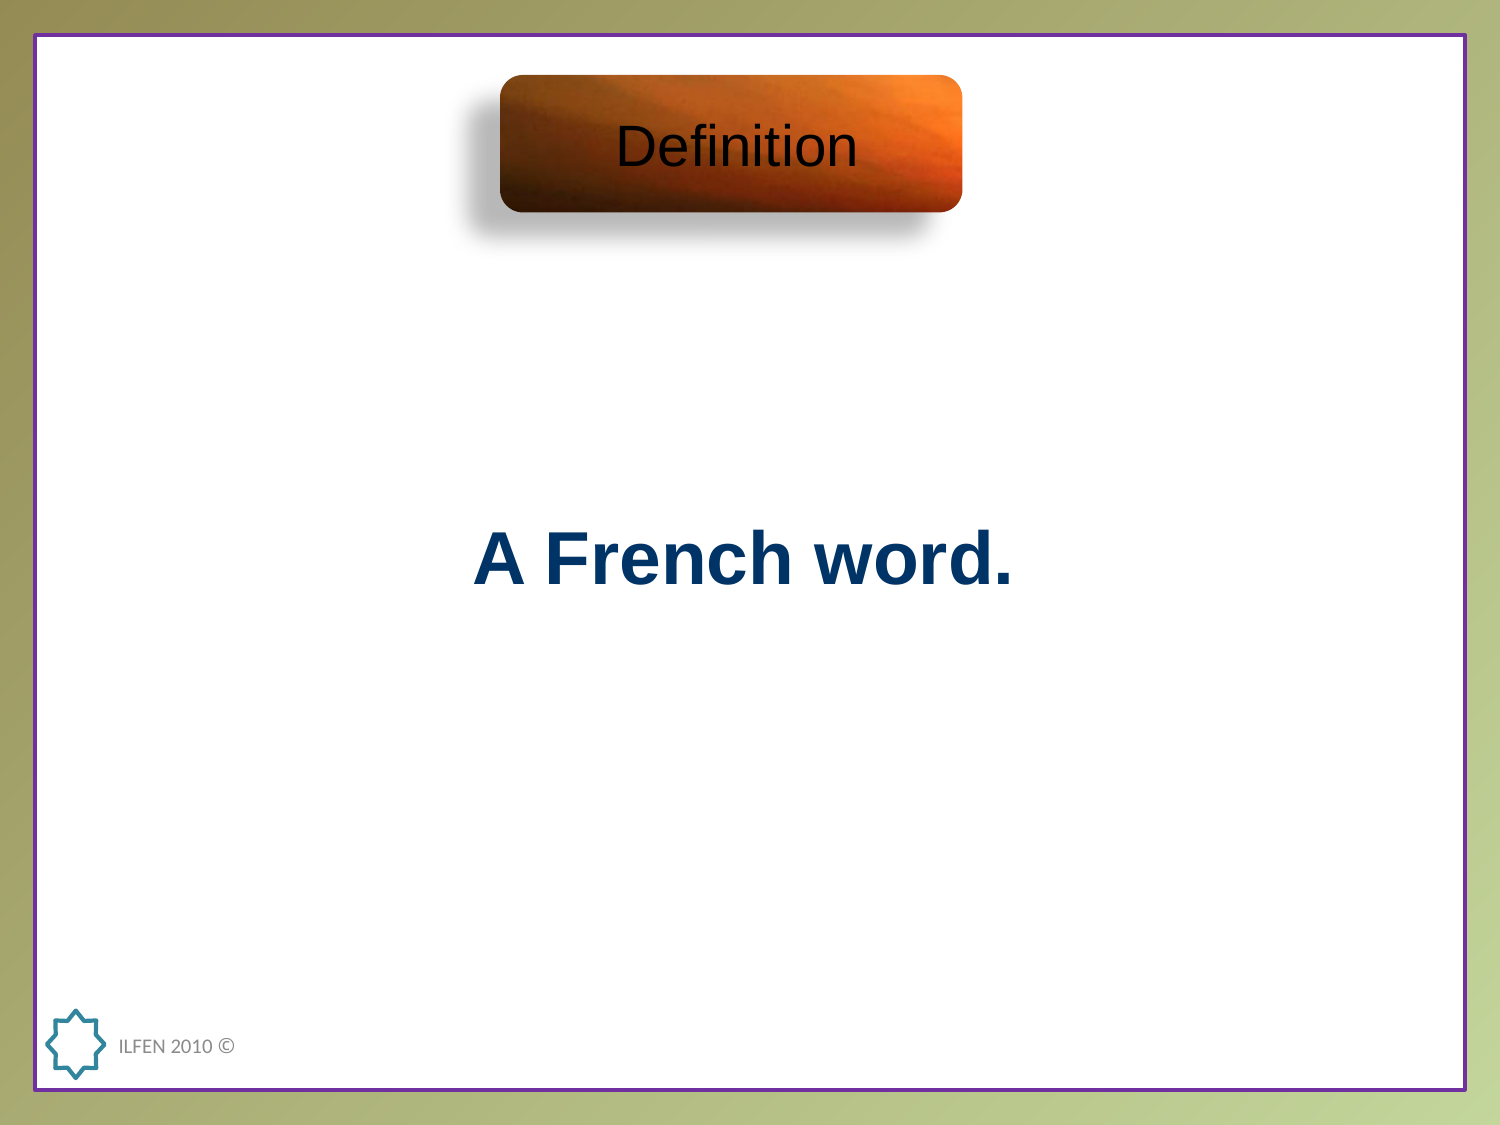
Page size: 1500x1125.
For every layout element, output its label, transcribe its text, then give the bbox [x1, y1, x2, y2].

text_box [497, 72, 965, 100]
text_box [497, 186, 965, 215]
text_box A French word. [112, 261, 1375, 807]
text_box Definition [462, 100, 1013, 186]
